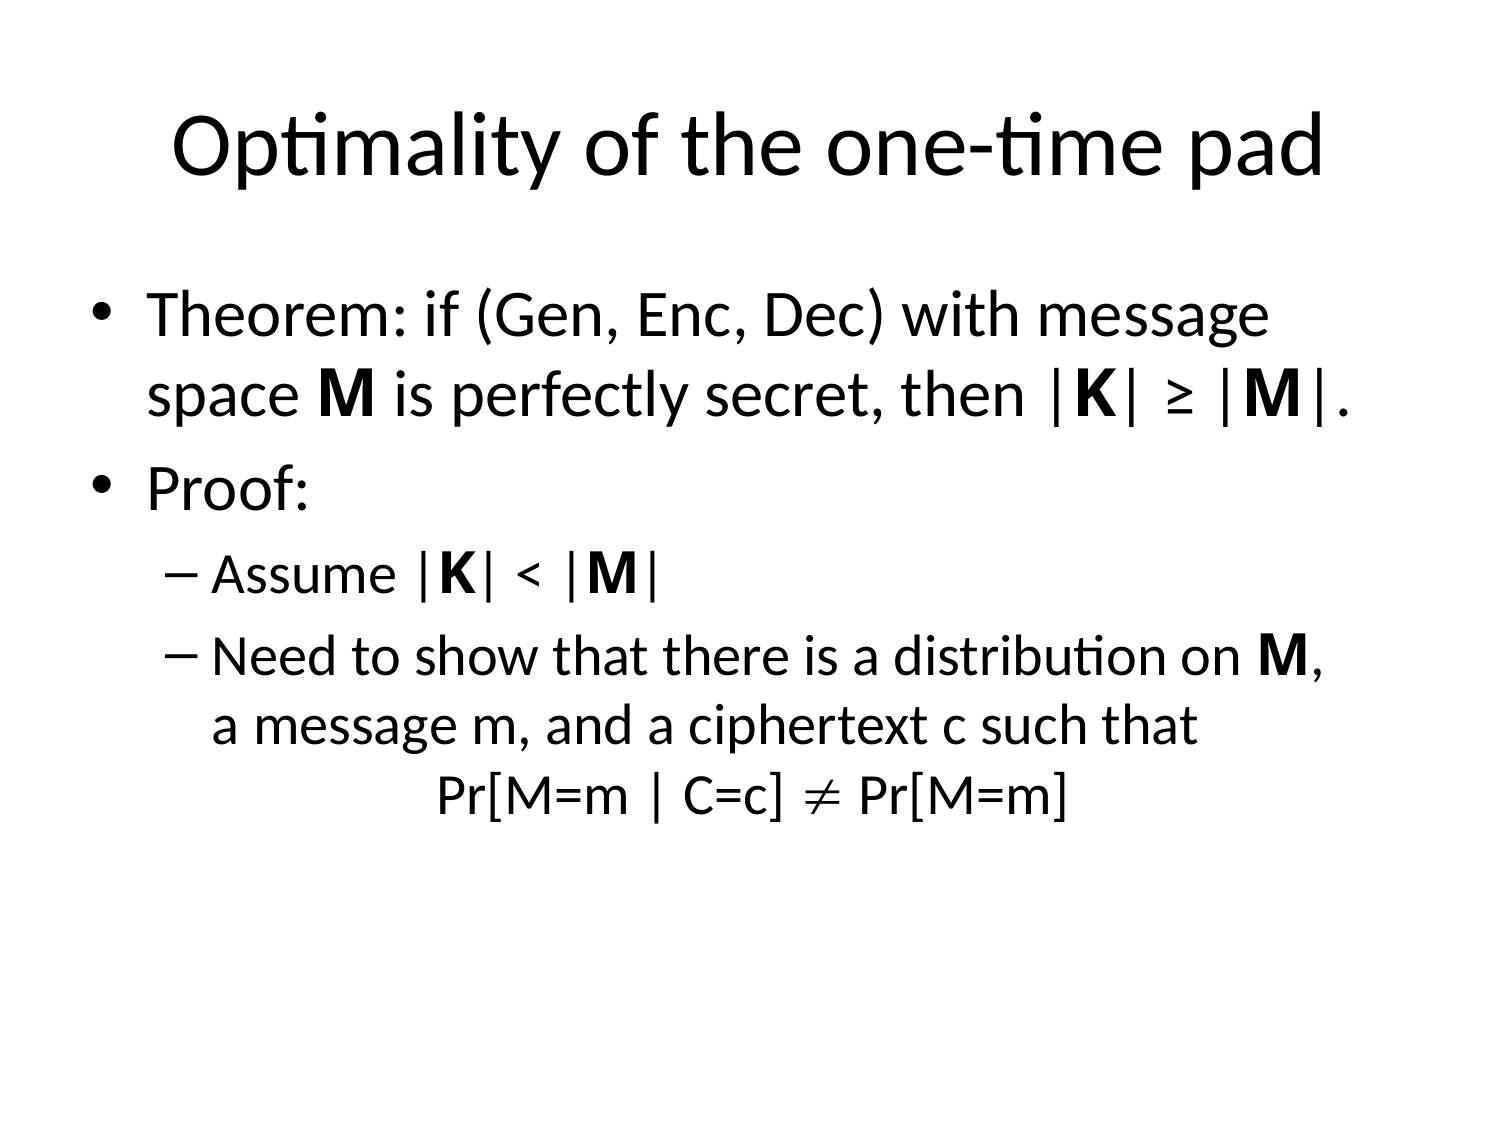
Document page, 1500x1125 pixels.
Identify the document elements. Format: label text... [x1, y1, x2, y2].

list Theorem: if (Gen, Enc, Dec) with message space M is perfectly secret, then |K| ≥ |M|. Proof: Assume |K| < |M| Need to show that there is a distribution on M, a message m, and a ciphertext c such that Pr[M=m | C=c]  Pr[M=m] [75, 262, 1425, 1005]
title Optimality of the one-time pad [75, 45, 1425, 233]
